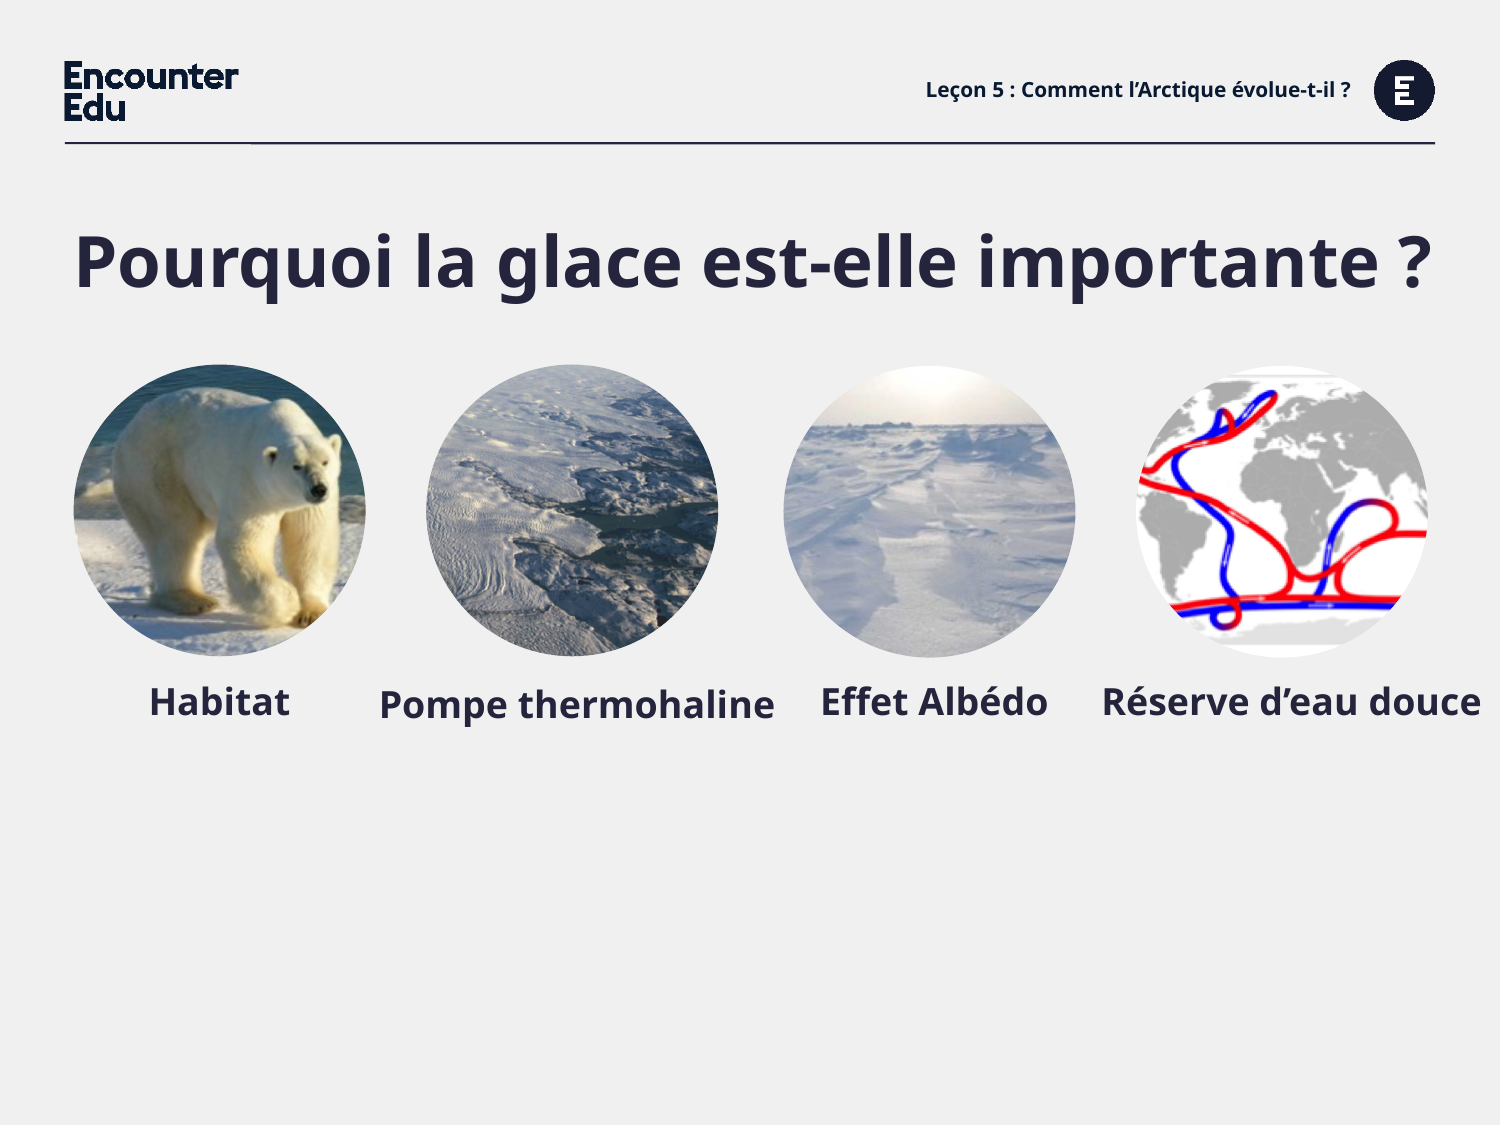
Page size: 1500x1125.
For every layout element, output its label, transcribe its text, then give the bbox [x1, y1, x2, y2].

text_box Habitat [120, 670, 319, 730]
text_box [783, 365, 1076, 658]
text_box Pompe thermohaline [360, 673, 794, 733]
text_box [426, 364, 719, 657]
text_box Effet Albédo [718, 670, 1075, 730]
picture [1372, 58, 1436, 122]
text_box [73, 364, 366, 657]
picture [60, 59, 243, 122]
title Leçon 5 : Comment l’Arctique évolue-t-il ? [623, 67, 1359, 114]
text_box Réserve d’eau douce [1075, 670, 1500, 730]
text_box Pourquoi la glace est-elle importante ? [58, 219, 1478, 320]
text_box [1136, 365, 1429, 658]
